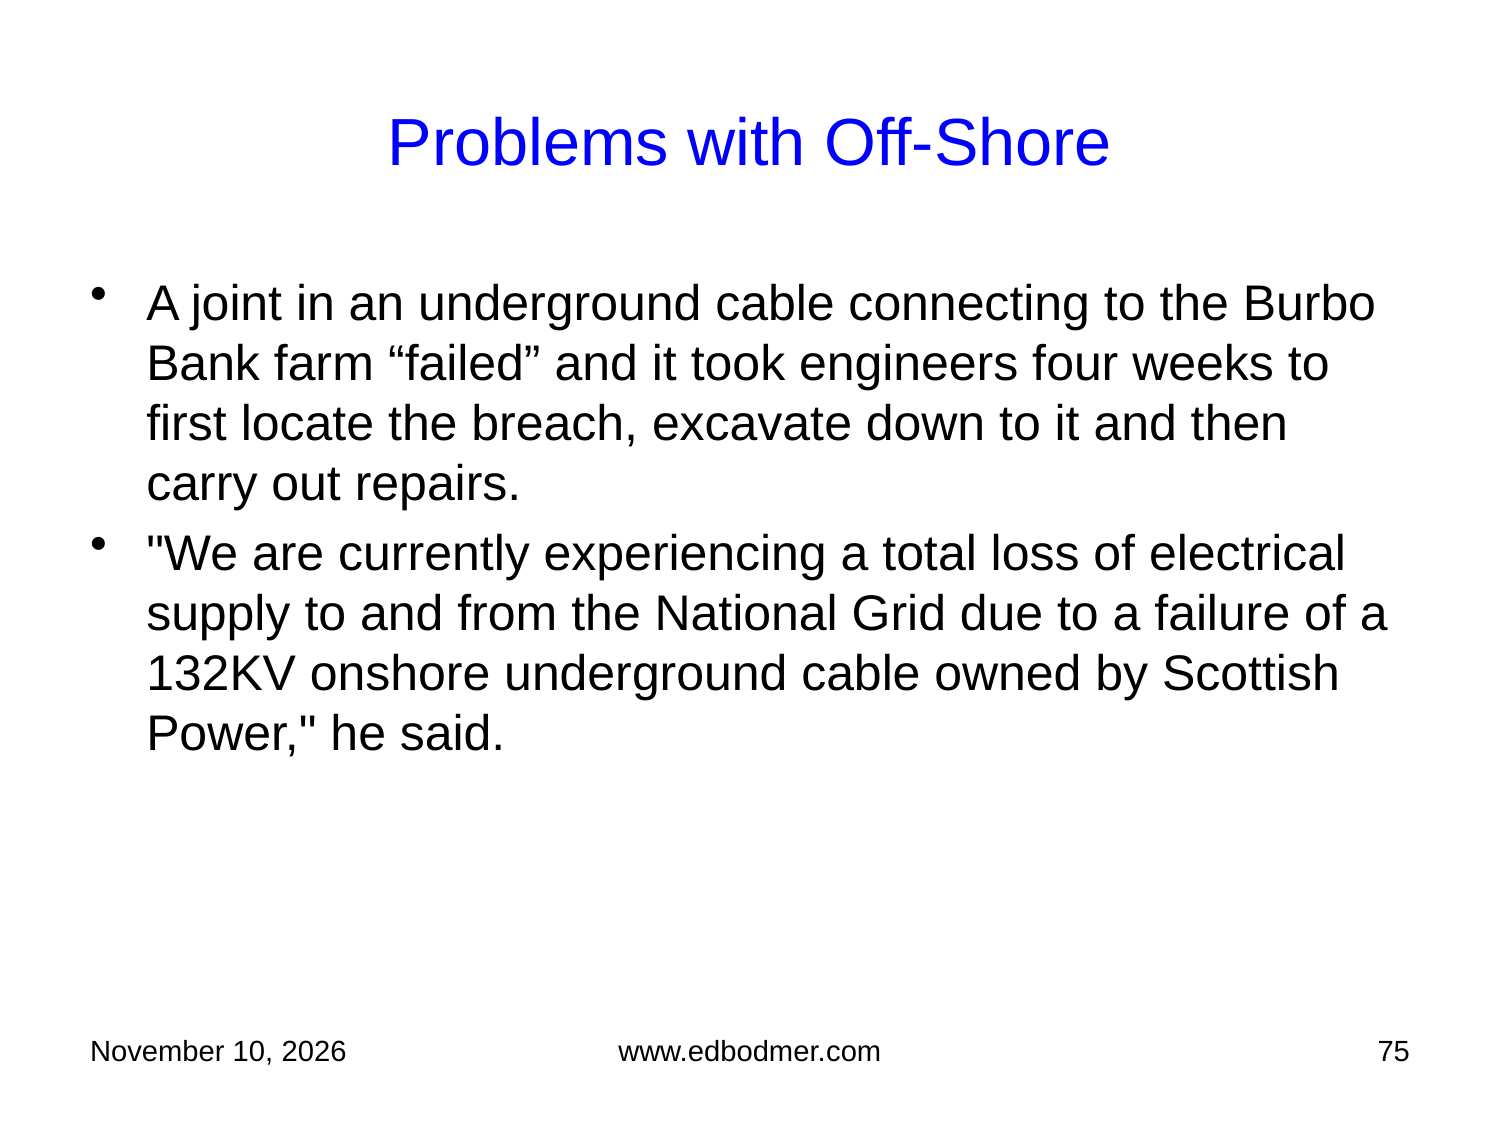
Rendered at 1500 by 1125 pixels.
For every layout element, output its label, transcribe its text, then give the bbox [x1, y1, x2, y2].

slide_number 75 [1074, 1024, 1426, 1103]
footer www.edbodmer.com [512, 1024, 988, 1103]
title Problems with Off-Shore [74, 44, 1426, 233]
list A joint in an underground cable connecting to the Burbo Bank farm “failed” and it took engineers four weeks to first locate the breach, excavate down to it and then carry out repairs. "We are currently experiencing a total loss of electrical supply to and from the National Grid due to a failure of a 132KV onshore underground cable owned by Scottish Power," he said. [74, 262, 1426, 1006]
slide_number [74, 1024, 426, 1103]
